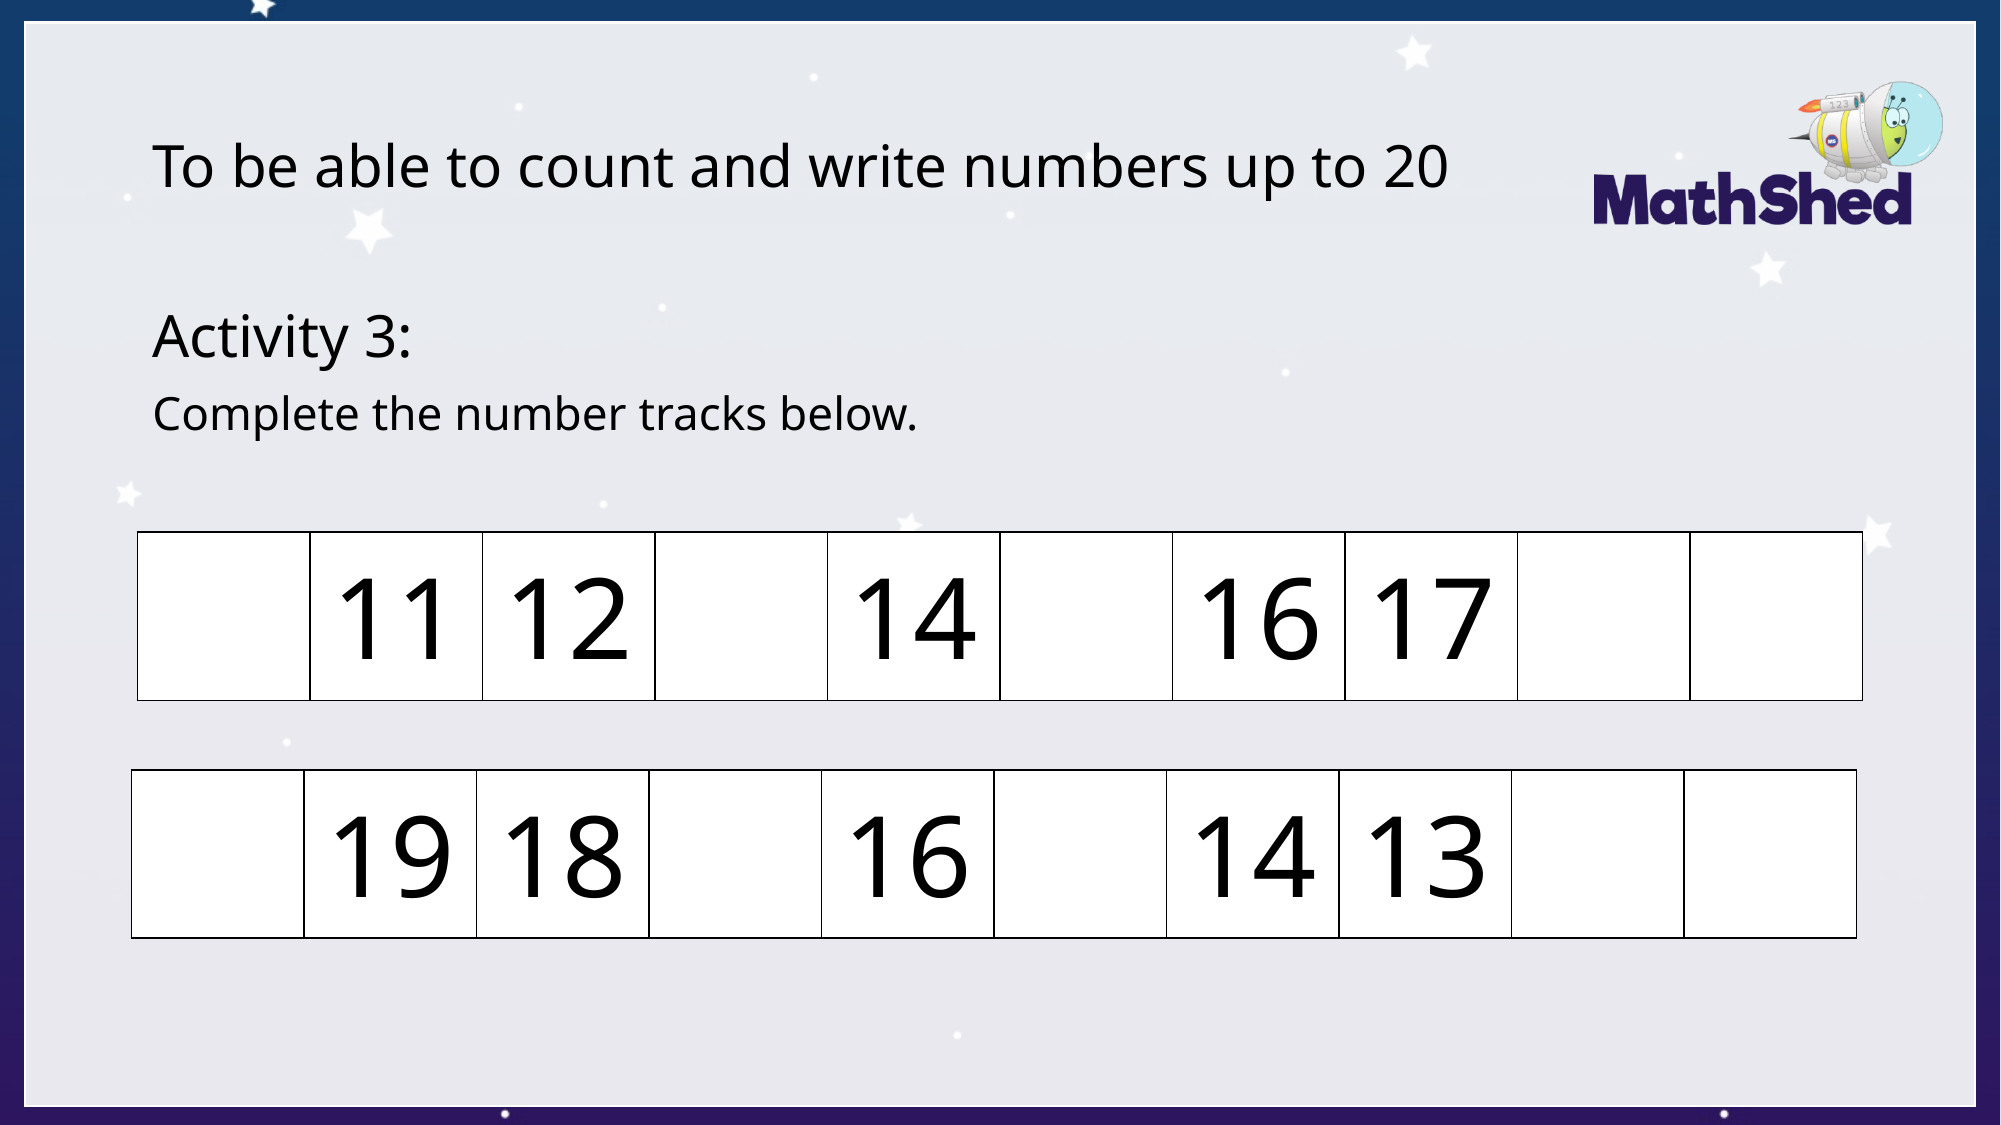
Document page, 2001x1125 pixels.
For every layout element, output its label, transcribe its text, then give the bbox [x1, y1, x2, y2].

table_header 14 [1167, 771, 1338, 937]
table_header [650, 771, 821, 937]
list Activity 3: Complete the number tracks below. [137, 299, 1863, 531]
table_header [138, 533, 309, 700]
table_header [1685, 771, 1856, 937]
table_header 17 [1346, 533, 1517, 700]
table_header 16 [1173, 533, 1344, 700]
table_header [1518, 533, 1689, 700]
title To be able to count and write numbers up to 20 [137, 59, 1578, 278]
table_header [1691, 533, 1862, 700]
table_header 12 [483, 533, 654, 700]
table_header 14 [828, 533, 999, 700]
table_header [995, 771, 1166, 937]
table_header [132, 771, 303, 937]
table_header [1001, 533, 1172, 700]
table_header 13 [1340, 771, 1511, 937]
table_header 19 [305, 771, 476, 937]
table_header 11 [311, 533, 482, 700]
table_header 18 [477, 771, 648, 937]
table_header 16 [822, 771, 993, 937]
table_header [1512, 771, 1683, 937]
table_header [656, 533, 827, 700]
picture [0, 0, 2001, 1125]
list Activity 3: Complete the number tracks below. [137, 701, 1863, 1014]
